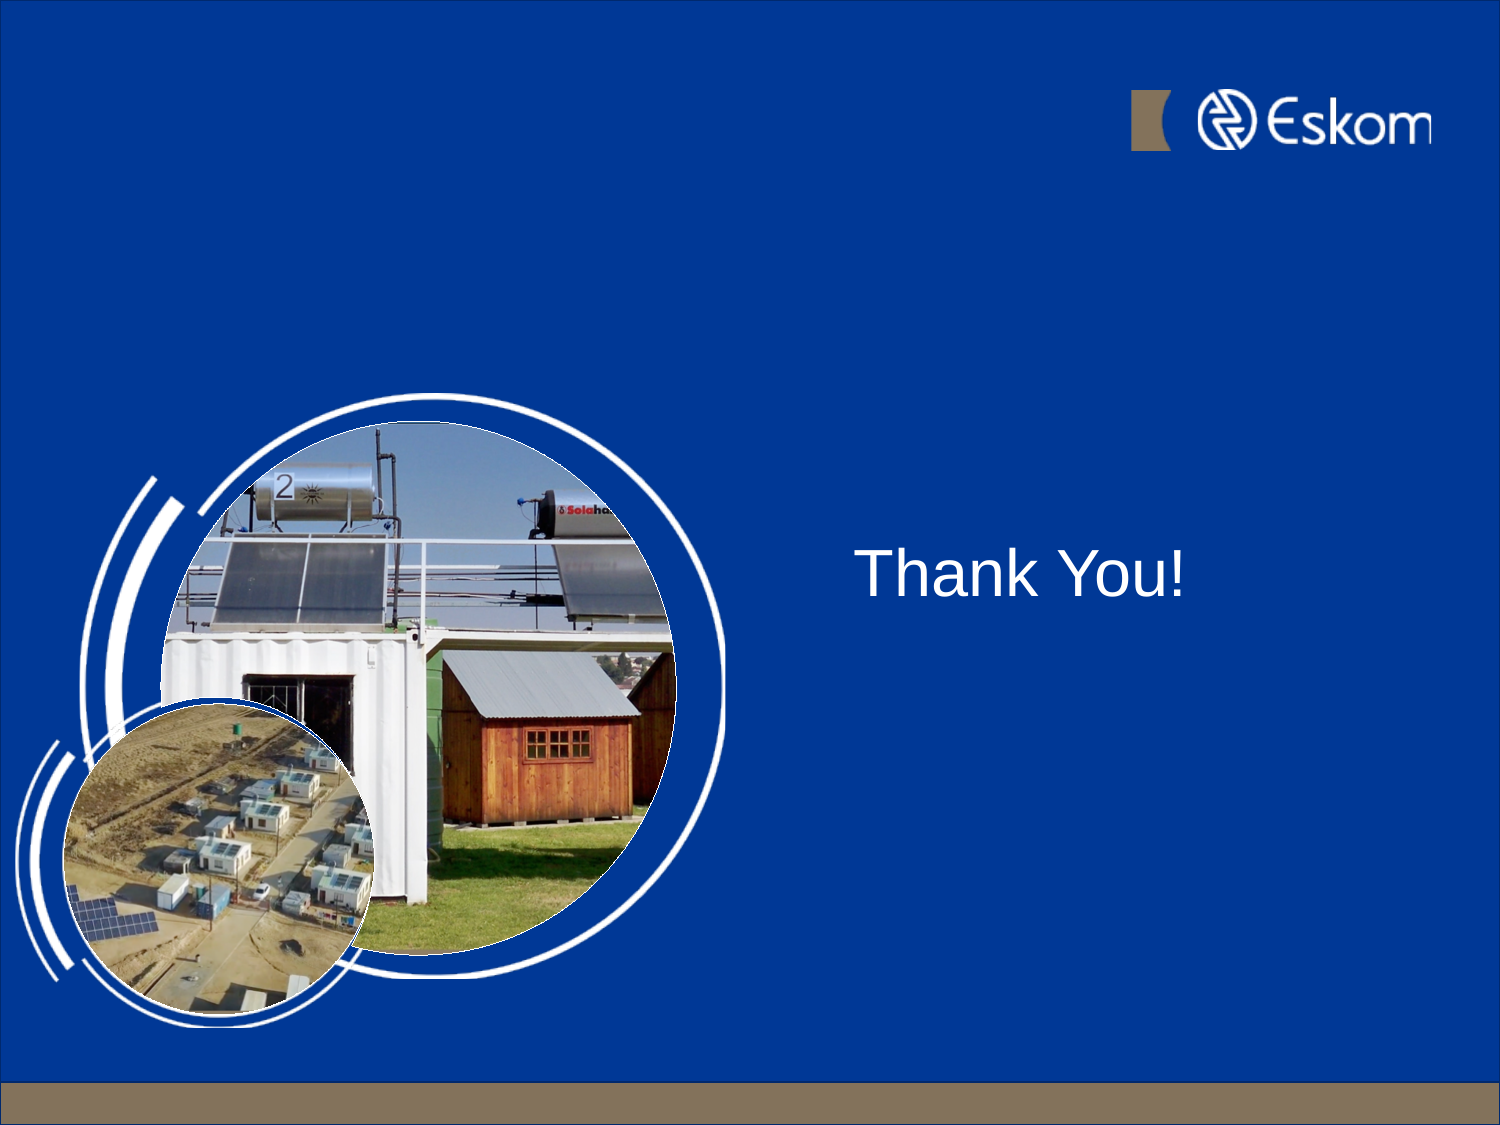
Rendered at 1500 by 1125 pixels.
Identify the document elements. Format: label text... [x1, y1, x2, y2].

title Thank You! [838, 507, 1424, 618]
picture [63, 421, 677, 1015]
